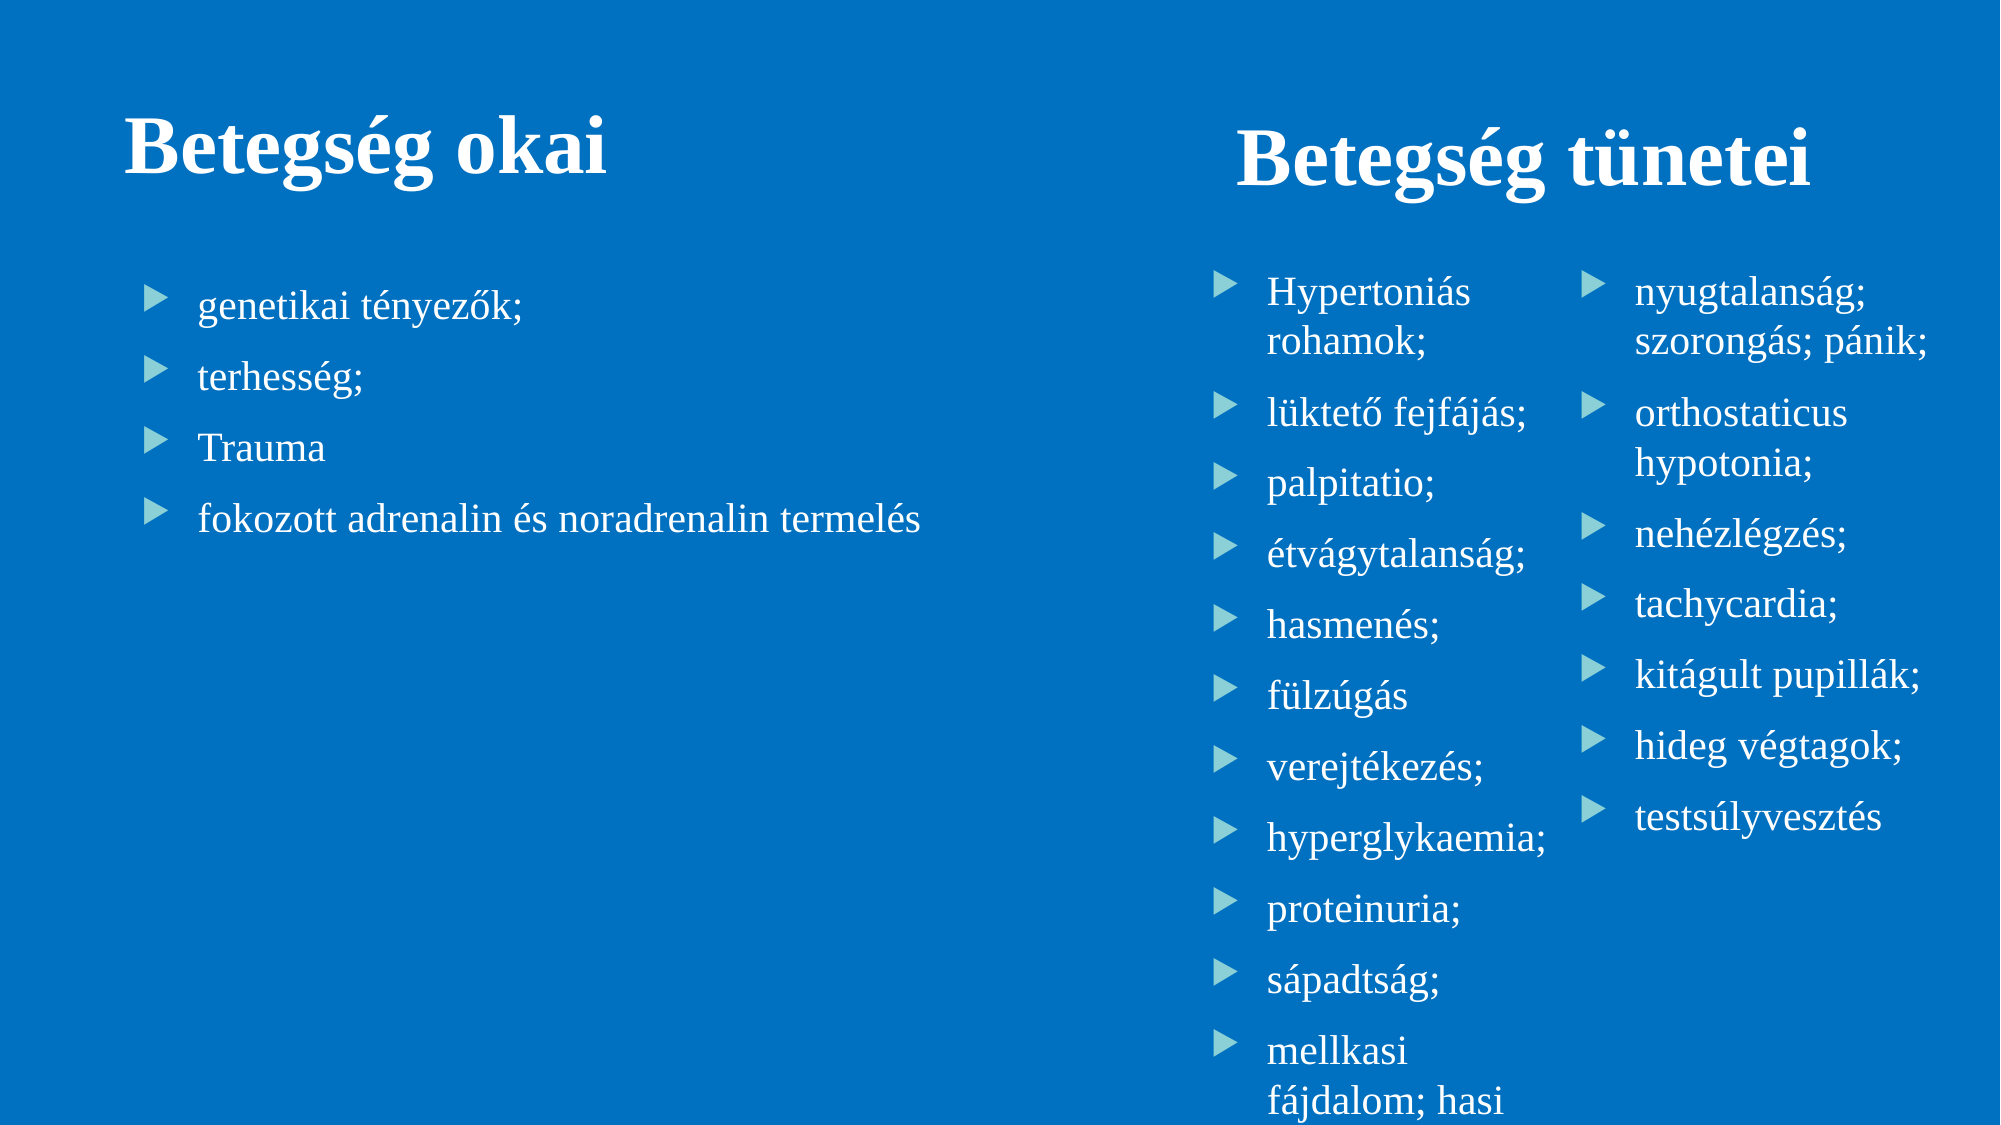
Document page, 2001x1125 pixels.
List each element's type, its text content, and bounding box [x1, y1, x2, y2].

list genetikai tényezők; terhesség; Trauma fokozott adrenalin és noradrenalin termelés [126, 270, 1195, 1121]
text_box Hypertoniás rohamok; lüktető fejfájás; palpitatio; étvágytalanság; hasmenés; fülzúgás verejtékezés; hyperglykaemia; proteinuria; sápadtság; mellkasi fájdalom; hasi fájdalom; nyugtalanság; szorongás; pánik; orthostaticus hypotonia; nehézlégzés; tachycardia; kitágult pupillák; hideg végtagok; testsúlyvesztés [1195, 255, 1962, 1125]
text_box Betegség tünetei [1221, 94, 1851, 256]
title Betegség okai [109, 83, 749, 256]
